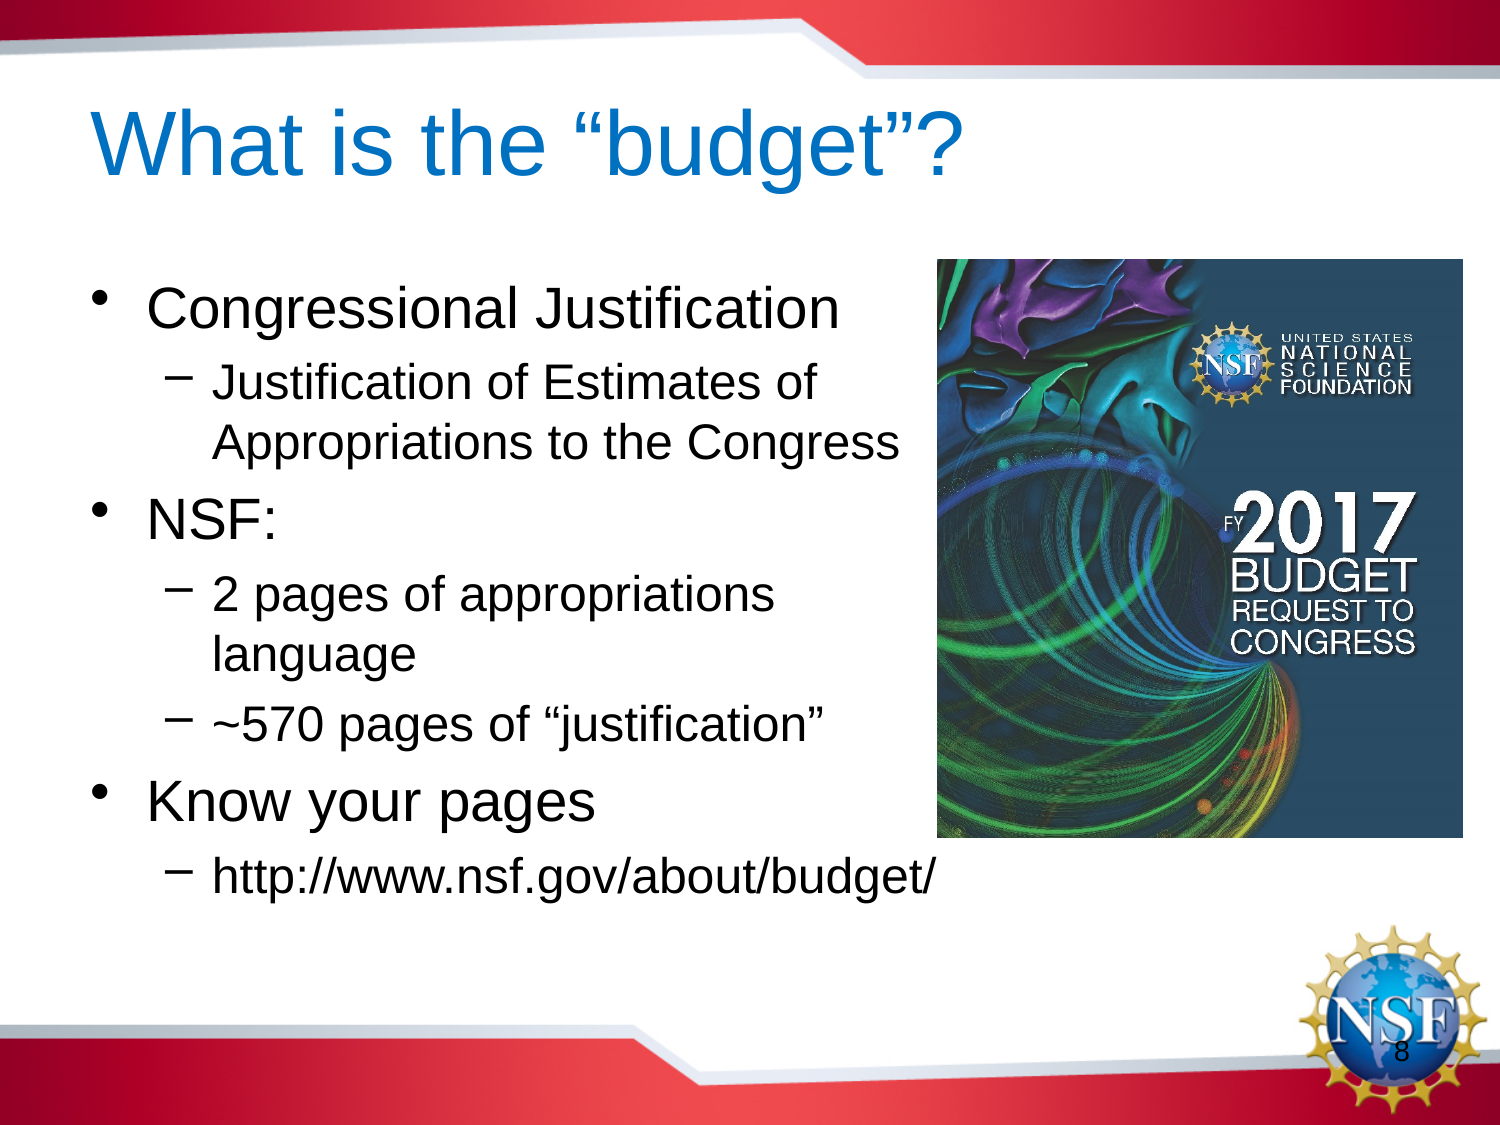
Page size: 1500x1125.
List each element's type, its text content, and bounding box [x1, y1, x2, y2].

slide_number 8 [1074, 1024, 1426, 1103]
picture [0, 0, 1500, 1125]
list Congressional Justification Justification of Estimates of Appropriations to the Congress NSF: 2 pages of appropriations language ~570 pages of “justification” Know your pages http://www.nsf.gov/about/budget/ [74, 262, 976, 988]
title What is the “budget”? [74, 44, 1426, 233]
